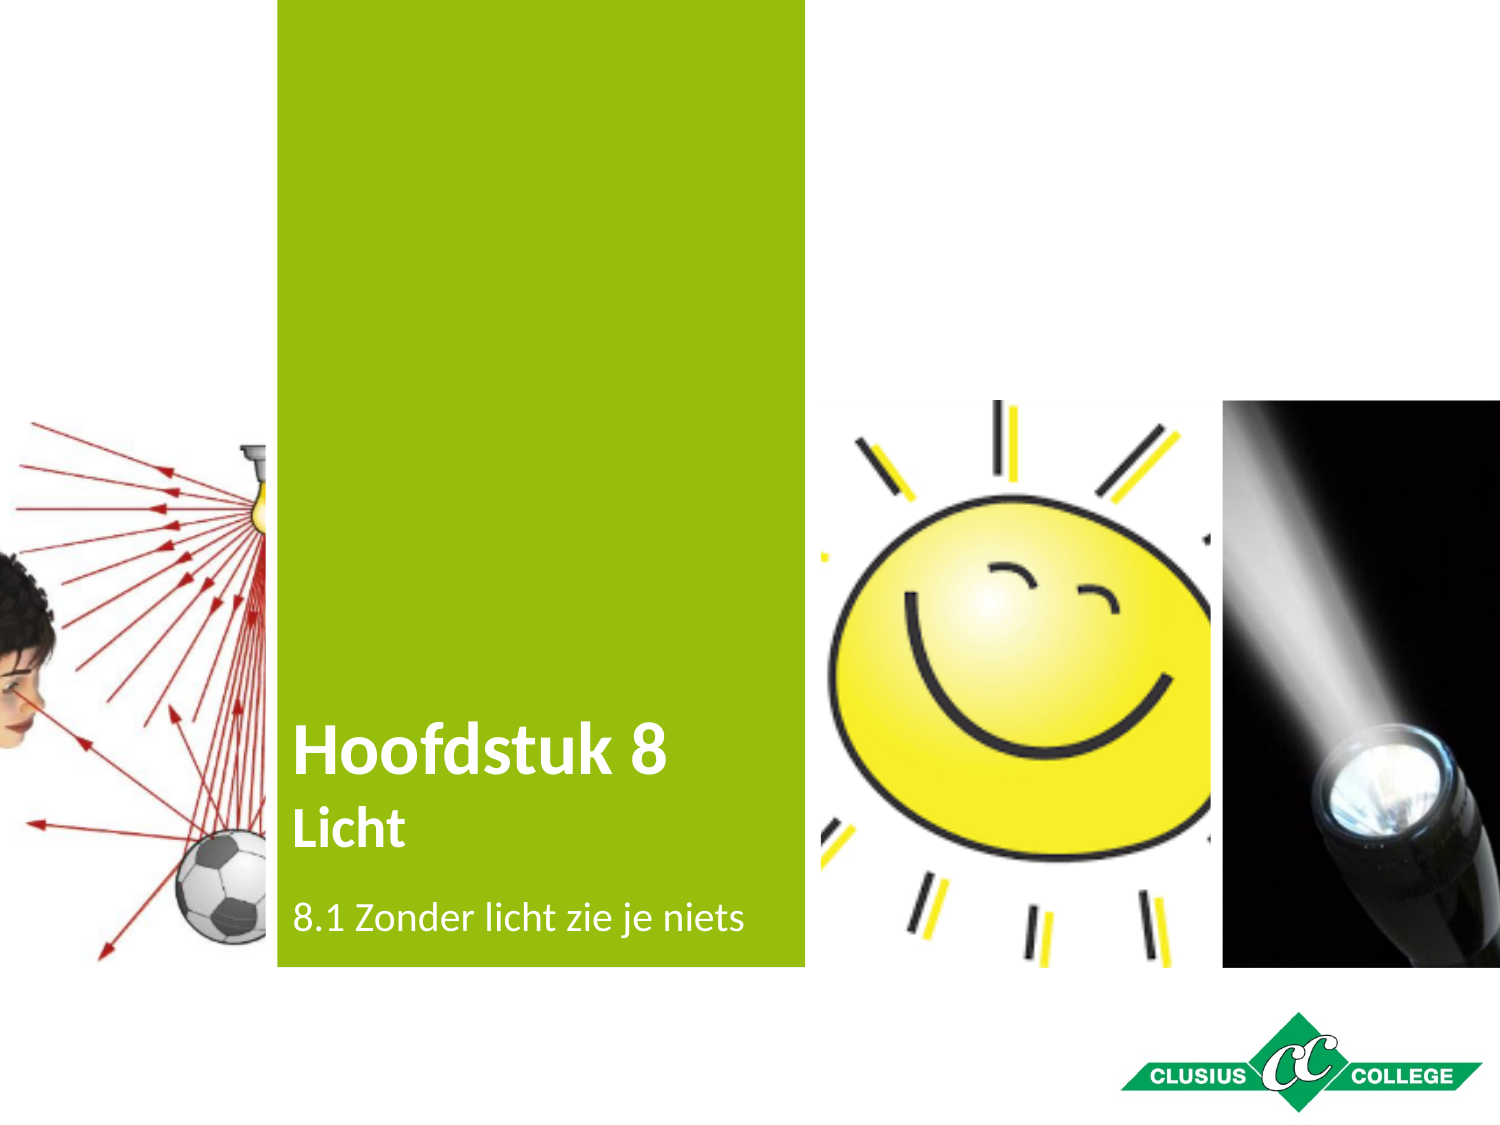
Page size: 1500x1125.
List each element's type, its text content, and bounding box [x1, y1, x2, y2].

picture [0, 399, 266, 968]
subtitle 8.1 Zonder licht zie je niets [277, 882, 815, 965]
picture [1103, 999, 1500, 1125]
picture [820, 399, 1500, 968]
title Hoofdstuk 8 Licht [277, 683, 806, 875]
text_box [275, 0, 807, 969]
